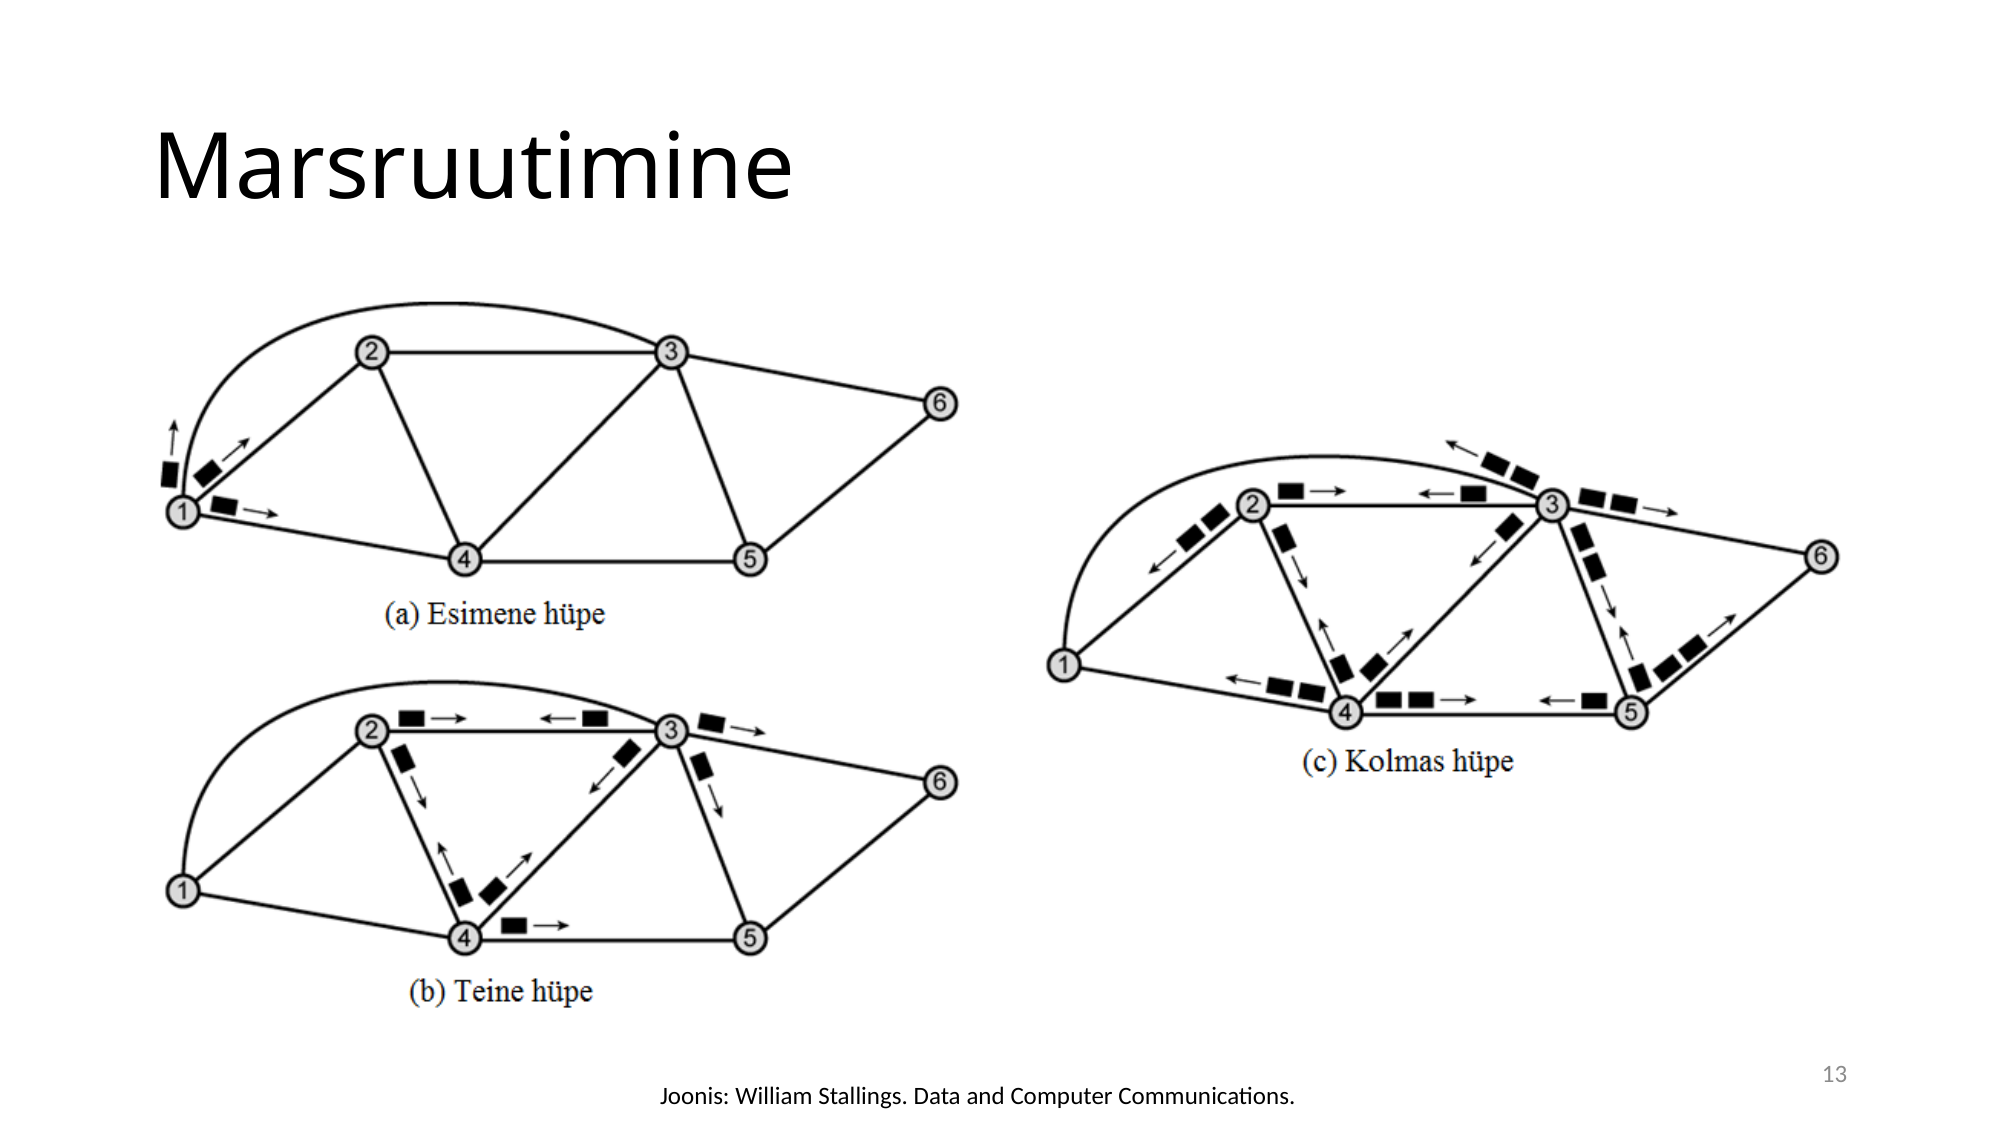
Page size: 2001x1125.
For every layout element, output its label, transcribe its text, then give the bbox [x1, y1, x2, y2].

text_box Joonis: William Stallings. Data and Computer Communications. [645, 1072, 1312, 1117]
slide_number 13 [1412, 1042, 1863, 1103]
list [155, 299, 1845, 1014]
title Marsruutimine [137, 59, 1863, 278]
